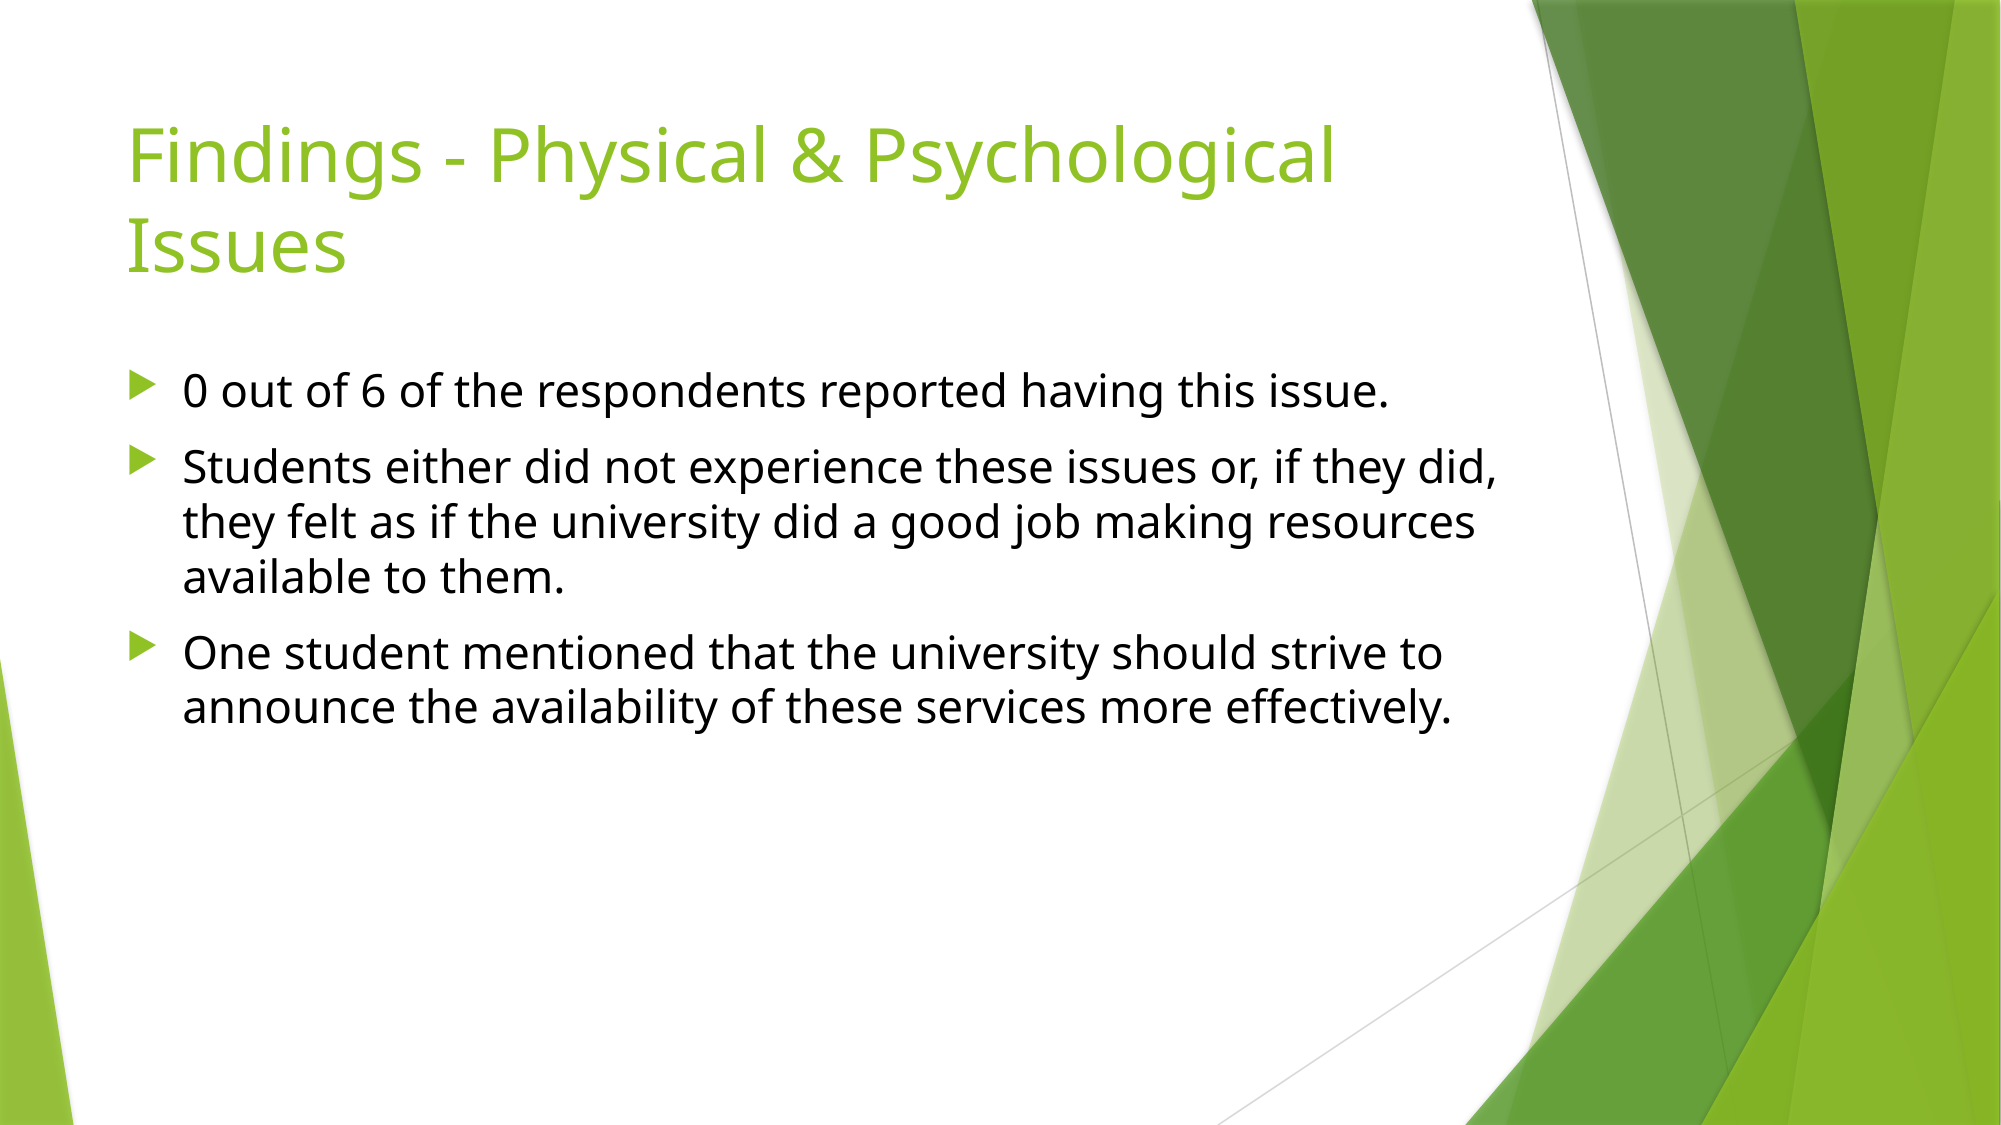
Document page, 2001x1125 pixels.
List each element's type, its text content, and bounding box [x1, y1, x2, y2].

title Findings - Physical & Psychological Issues [111, 99, 1522, 317]
list 0 out of 6 of the respondents reported having this issue. Students either did not experience these issues or, if they did, they felt as if the university did a good job making resources available to them. One student mentioned that the university should strive to announce the availability of these services more effectively. [111, 354, 1522, 992]
